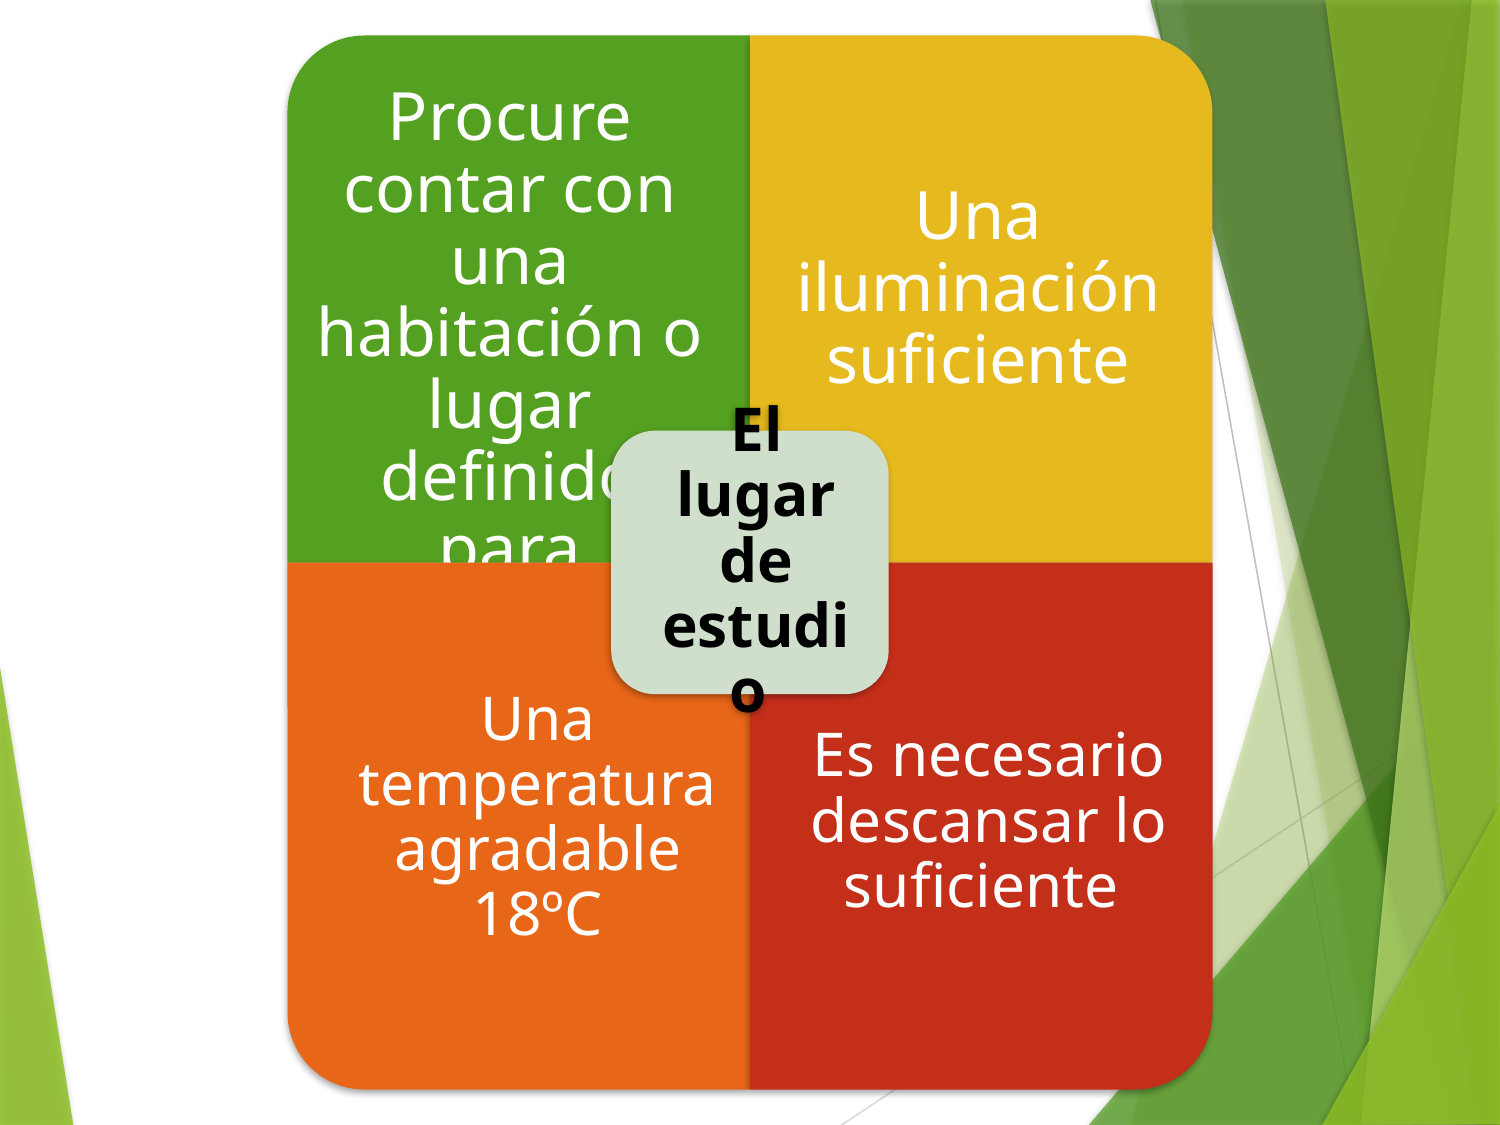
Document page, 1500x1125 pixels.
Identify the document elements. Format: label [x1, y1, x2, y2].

text_box [286, 34, 1213, 1090]
